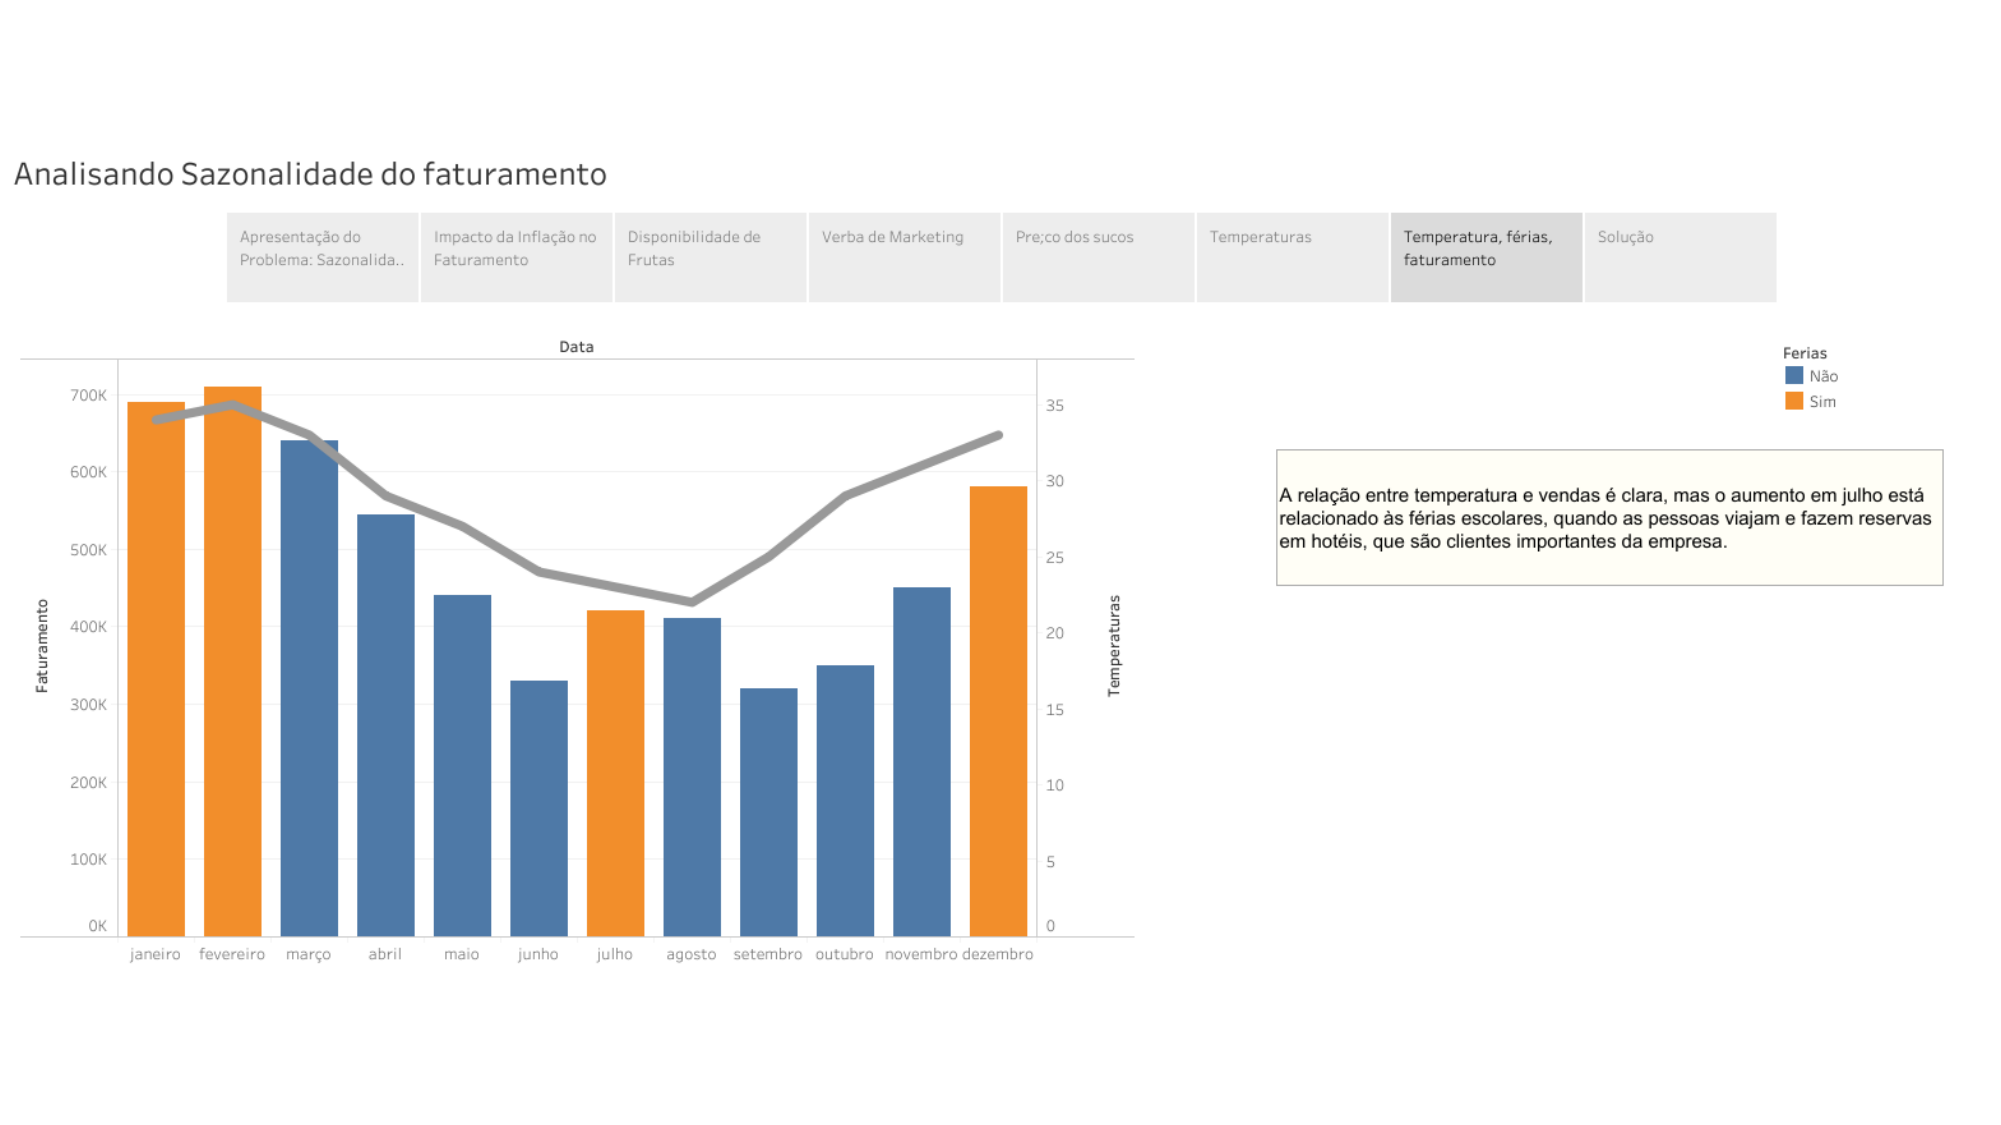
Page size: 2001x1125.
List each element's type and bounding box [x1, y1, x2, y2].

picture [0, 140, 2000, 985]
